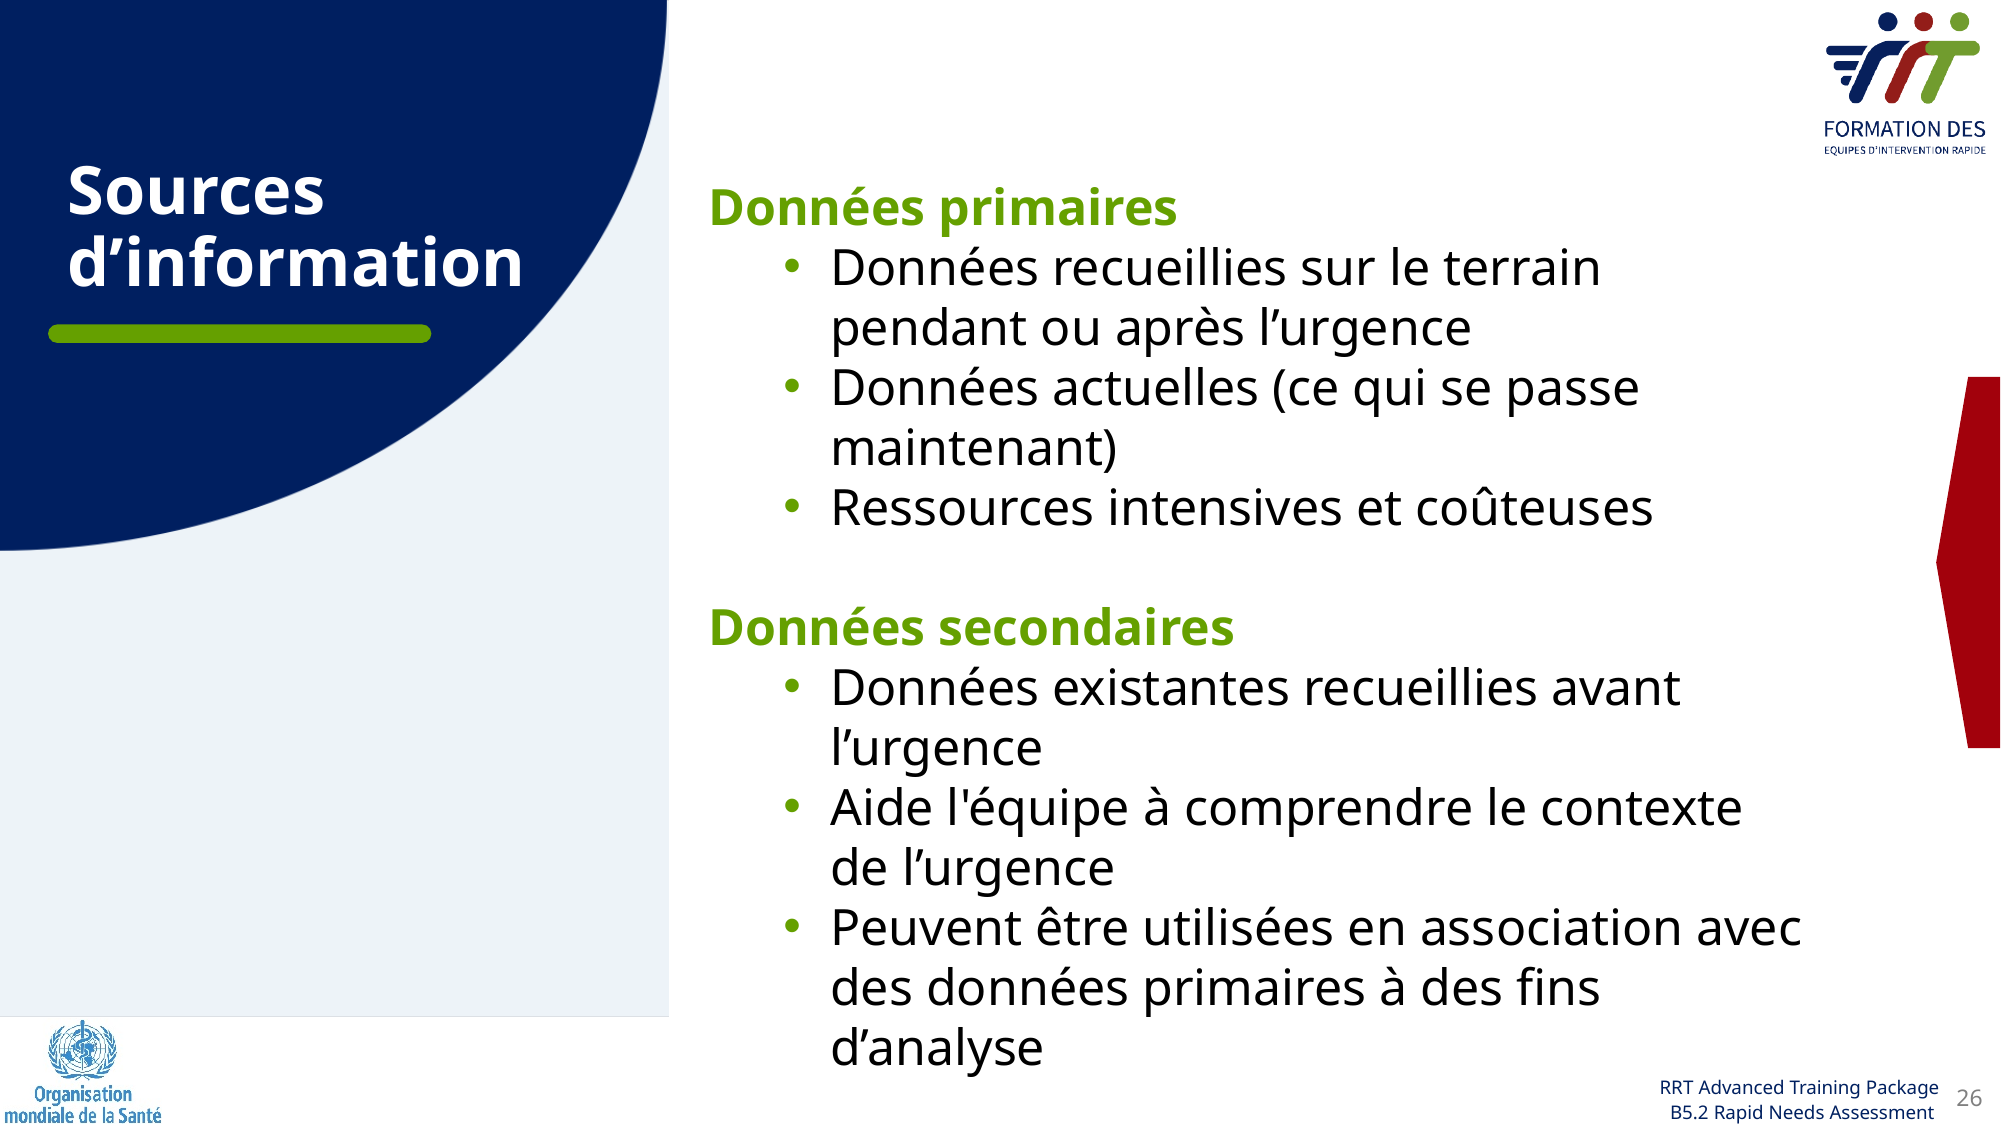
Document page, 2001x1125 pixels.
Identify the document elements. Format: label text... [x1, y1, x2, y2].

text_box Données primaires Données recueillies sur le terrain pendant ou après l’urgence Données actuelles (ce qui se passe maintenant) Ressources intensives et coûteuses Données secondaires Données existantes recueillies avant l’urgence Aide l'équipe à comprendre le contexte de l’urgence Peuvent être utilisées en association avec des données primaires à des fins d’analyse [700, 168, 1816, 1084]
picture [0, 0, 669, 1124]
title Sources d’information [59, 131, 597, 327]
picture [1824, 11, 1986, 156]
